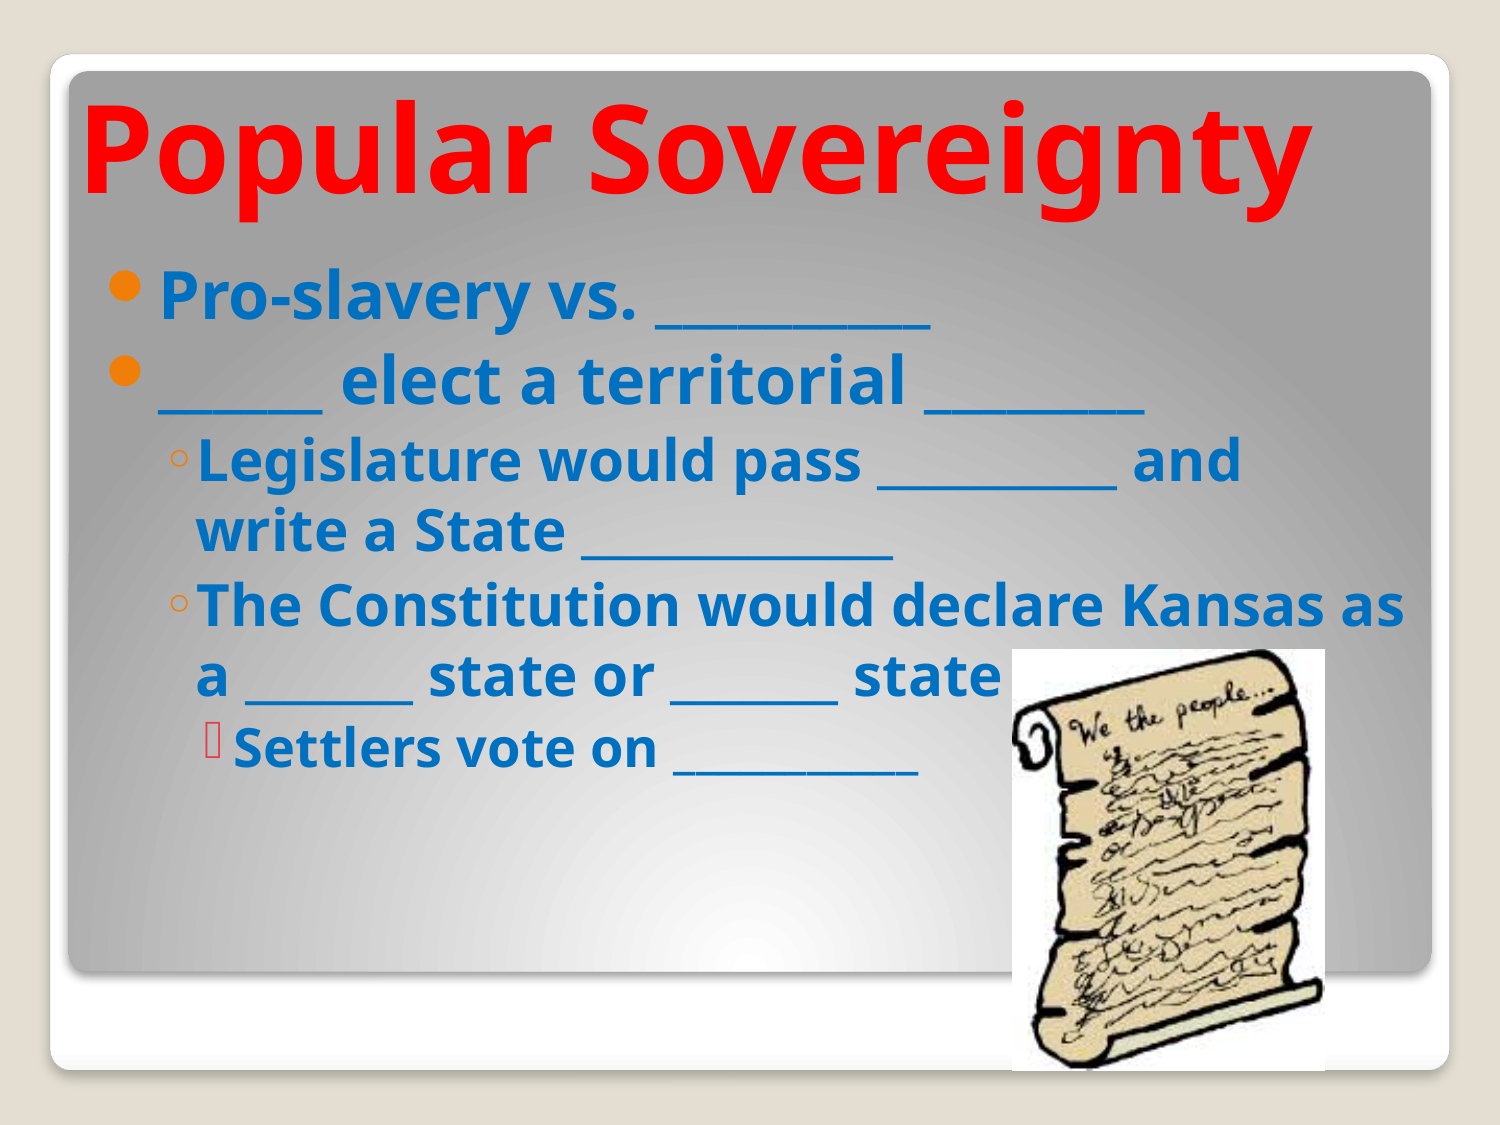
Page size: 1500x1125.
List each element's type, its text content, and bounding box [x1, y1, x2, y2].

picture [1012, 649, 1326, 1071]
title Popular Sovereignty [62, 62, 1413, 225]
list Pro-slavery vs. __________ ______ elect a territorial ________ Legislature would pass __________ and write a State _____________ The Constitution would declare Kansas as a _______ state or _______ state Settlers vote on ___________ [75, 237, 1425, 1075]
